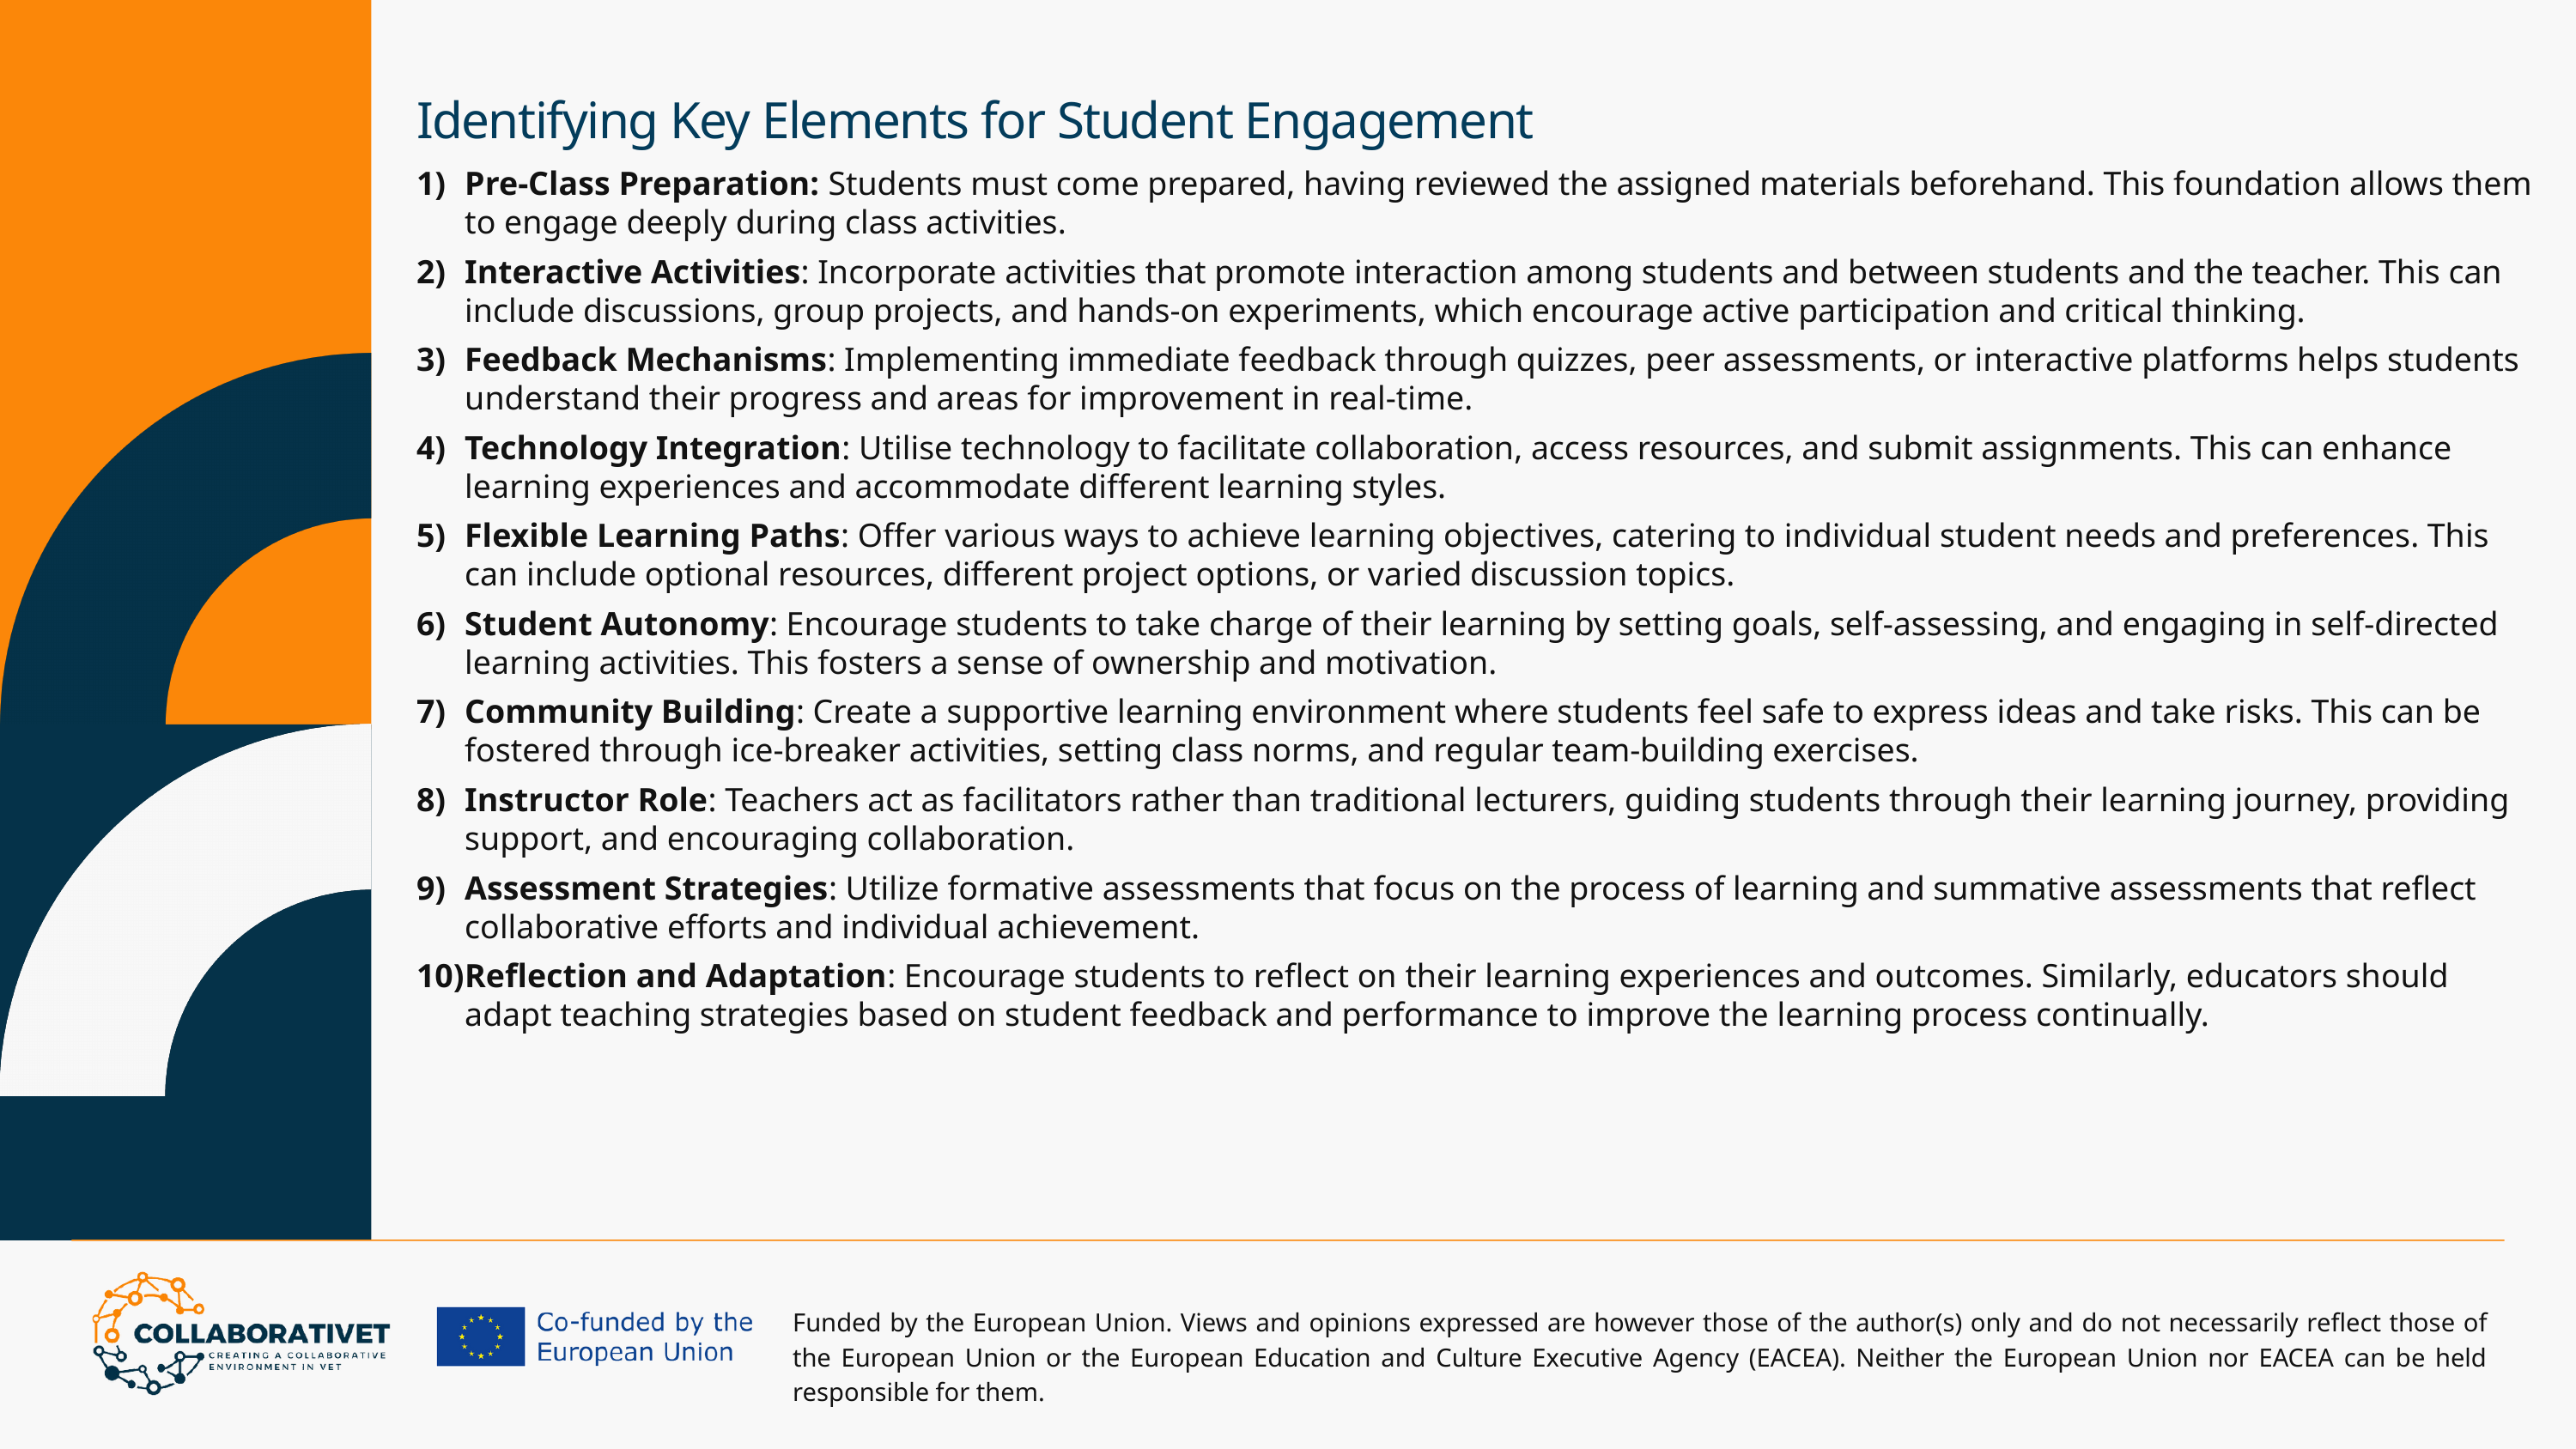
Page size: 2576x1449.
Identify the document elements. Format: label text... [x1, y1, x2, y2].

text_box [0, 1096, 372, 1240]
text_box Funded by the European Union. Views and opinions expressed are however those of the author(s) only and do not necessarily reflect those of the European Union or the European Education and Culture Executive Agency (EACEA). Neither the European Union nor EACEA can be held responsible for them. [793, 1301, 2489, 1407]
text_box [416, 1287, 782, 1386]
text_box Pre-Class Preparation: Students must come prepared, having reviewed the assigned materials beforehand. This foundation allows them to engage deeply during class activities. Interactive Activities: Incorporate activities that promote interaction among students and between students and the teacher. This can include discussions, group projects, and hands-on experiments, which encourage active participation and critical thinking. Feedback Mechanisms: Implementing immediate feedback through quizzes, peer assessments, or interactive platforms helps students understand their progress and areas for improvement in real-time. Technology Integration: Utilise technology to facilitate collaboration, access resources, and submit assignments. This can enhance learning experiences and accommodate different learning styles. Flexible Learning Paths: Offer various ways to achieve learning objectives, catering to individual student needs and preferences. This can include optional resources, different project options, or varied discussion topics. Student Autonomy: Encourage students to take charge of their learning by setting goals, self-assessing, and engaging in self-directed learning activities. This fosters a sense of ownership and motivation. Community Building: Create a supportive learning environment where students feel safe to express ideas and take risks. This can be fostered through ice-breaker activities, setting class norms, and regular team-building exercises. Instructor Role: Teachers act as facilitators rather than traditional lecturers, guiding students through their learning journey, providing support, and encouraging collaboration. Assessment Strategies: Utilize formative assessments that focus on the process of learning and summative assessments that reflect collaborative efforts and individual achievement. Reflection and Adaptation: Encourage students to reflect on their learning experiences and outcomes. Similarly, educators should adapt teaching strategies based on student feedback and performance to improve the learning process continually. [416, 163, 2543, 1034]
text_box Identifying Key Elements for Student Engagement [416, 11, 2286, 149]
text_box [78, 1241, 408, 1449]
text_box [0, 724, 372, 1096]
text_box [0, 0, 372, 353]
text_box [0, 353, 372, 724]
text_box [78, 1179, 408, 1240]
